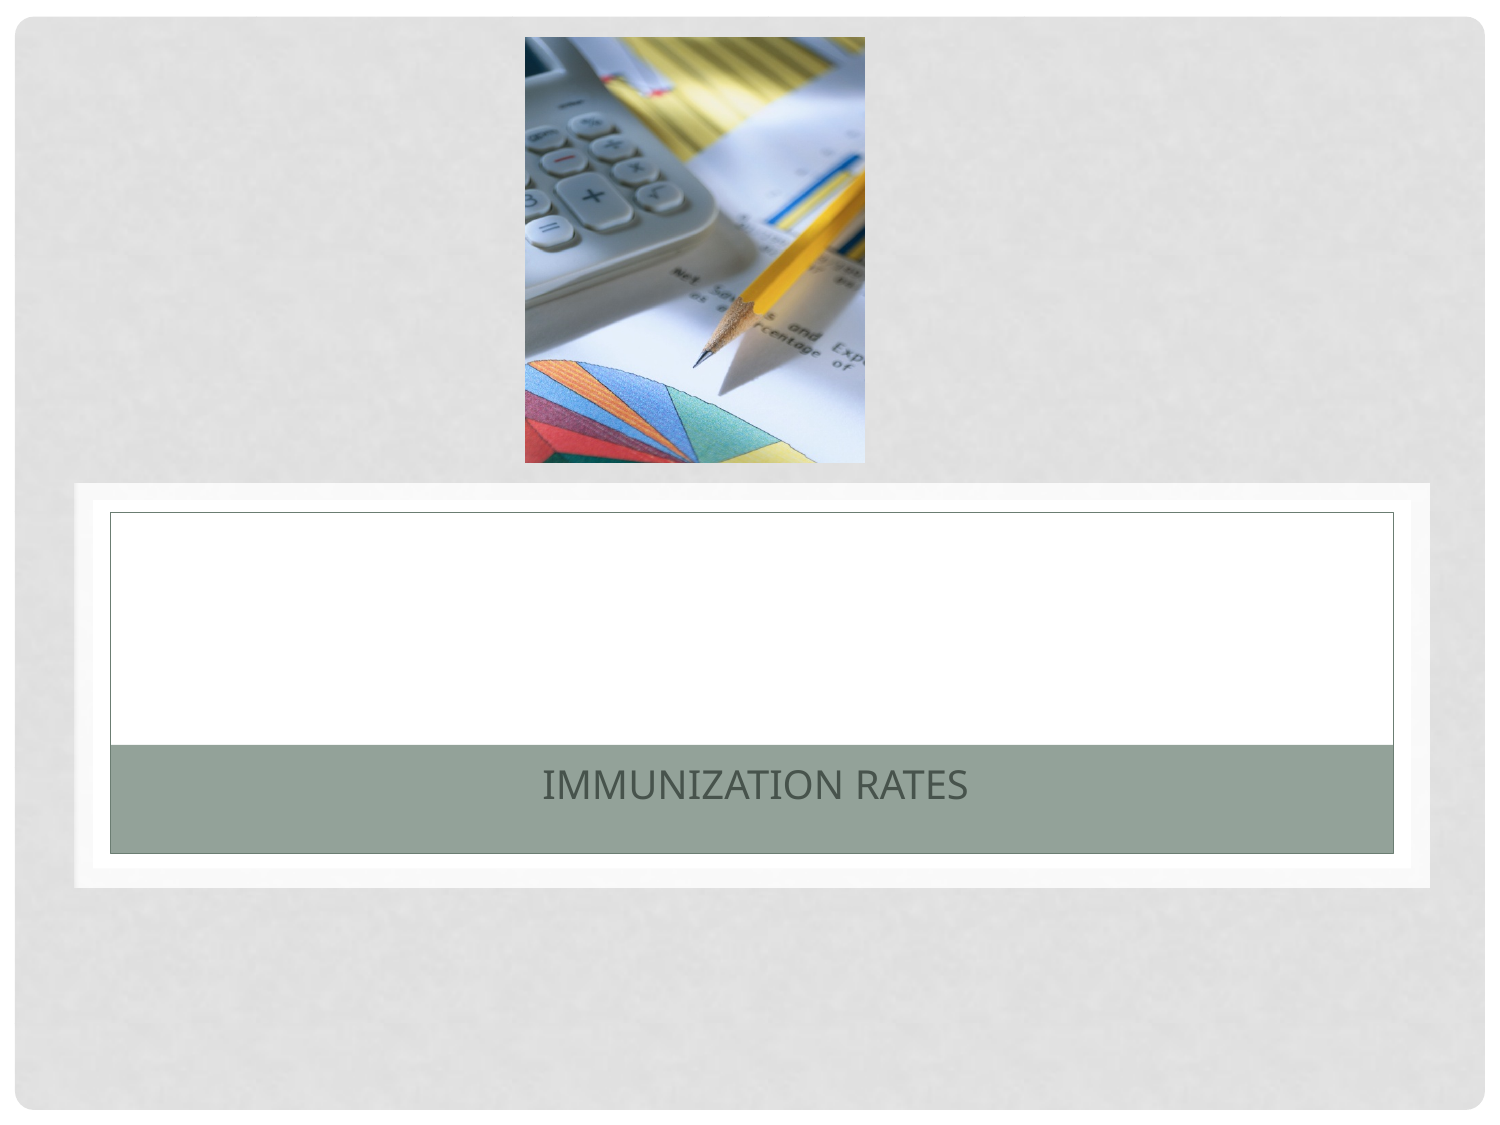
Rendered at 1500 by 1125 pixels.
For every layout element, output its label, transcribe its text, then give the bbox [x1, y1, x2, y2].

picture [524, 37, 866, 463]
list Make your shot count [118, 476, 1394, 975]
